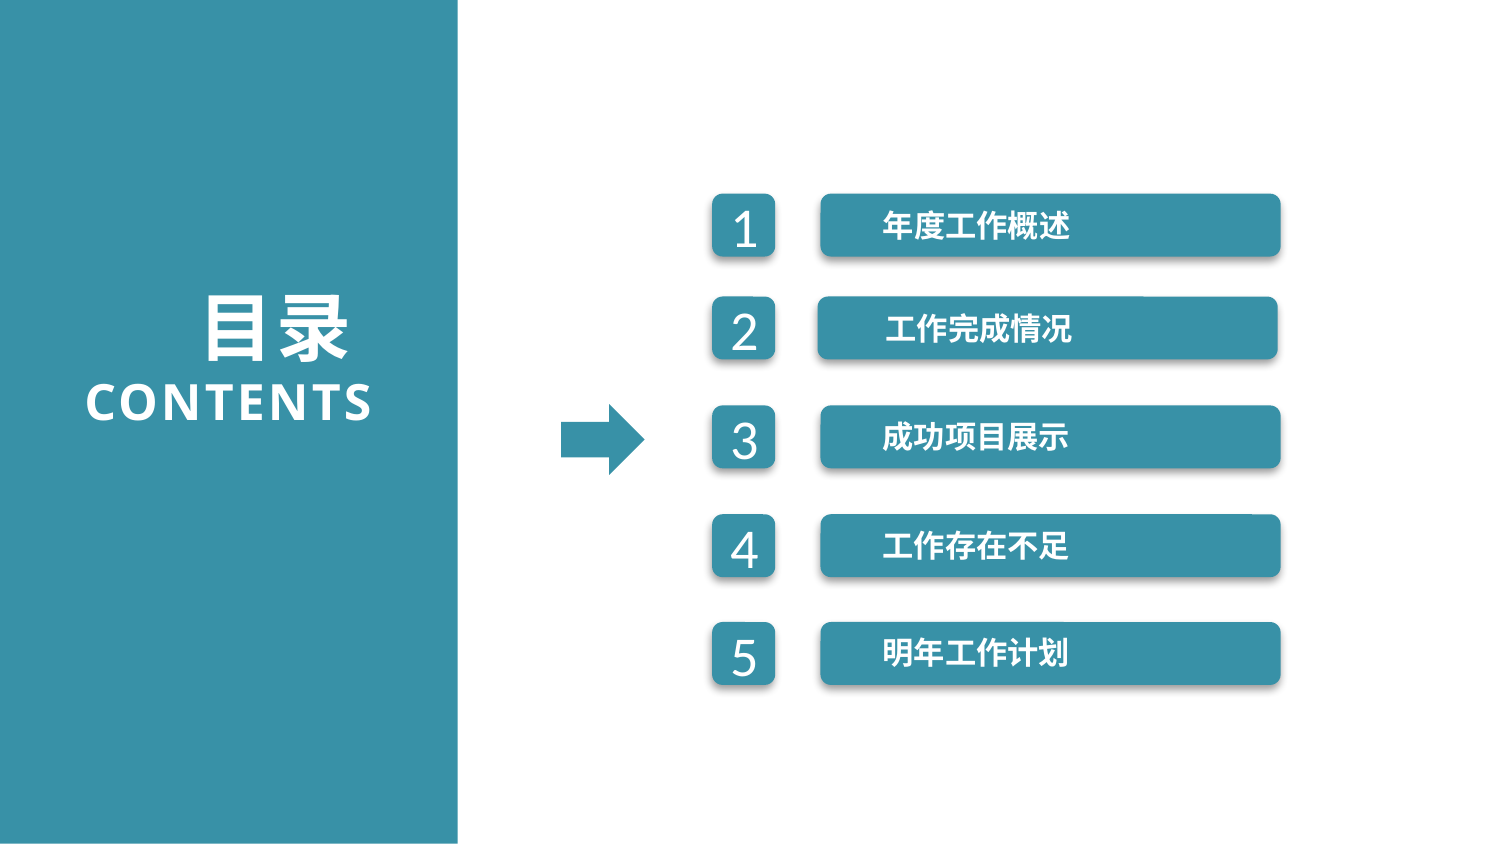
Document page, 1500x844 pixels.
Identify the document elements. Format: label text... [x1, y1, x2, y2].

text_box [820, 621, 1281, 686]
text_box 5 [709, 619, 778, 688]
text_box 3 [709, 403, 778, 471]
text_box [0, 0, 460, 844]
text_box 1 [709, 191, 778, 259]
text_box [820, 193, 1281, 257]
text_box 目录 CONTENTS [41, 273, 387, 438]
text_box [817, 296, 1278, 360]
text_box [820, 405, 1281, 469]
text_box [820, 513, 1281, 578]
text_box 4 [709, 512, 778, 580]
text_box [558, 402, 647, 477]
text_box 2 [709, 294, 778, 362]
